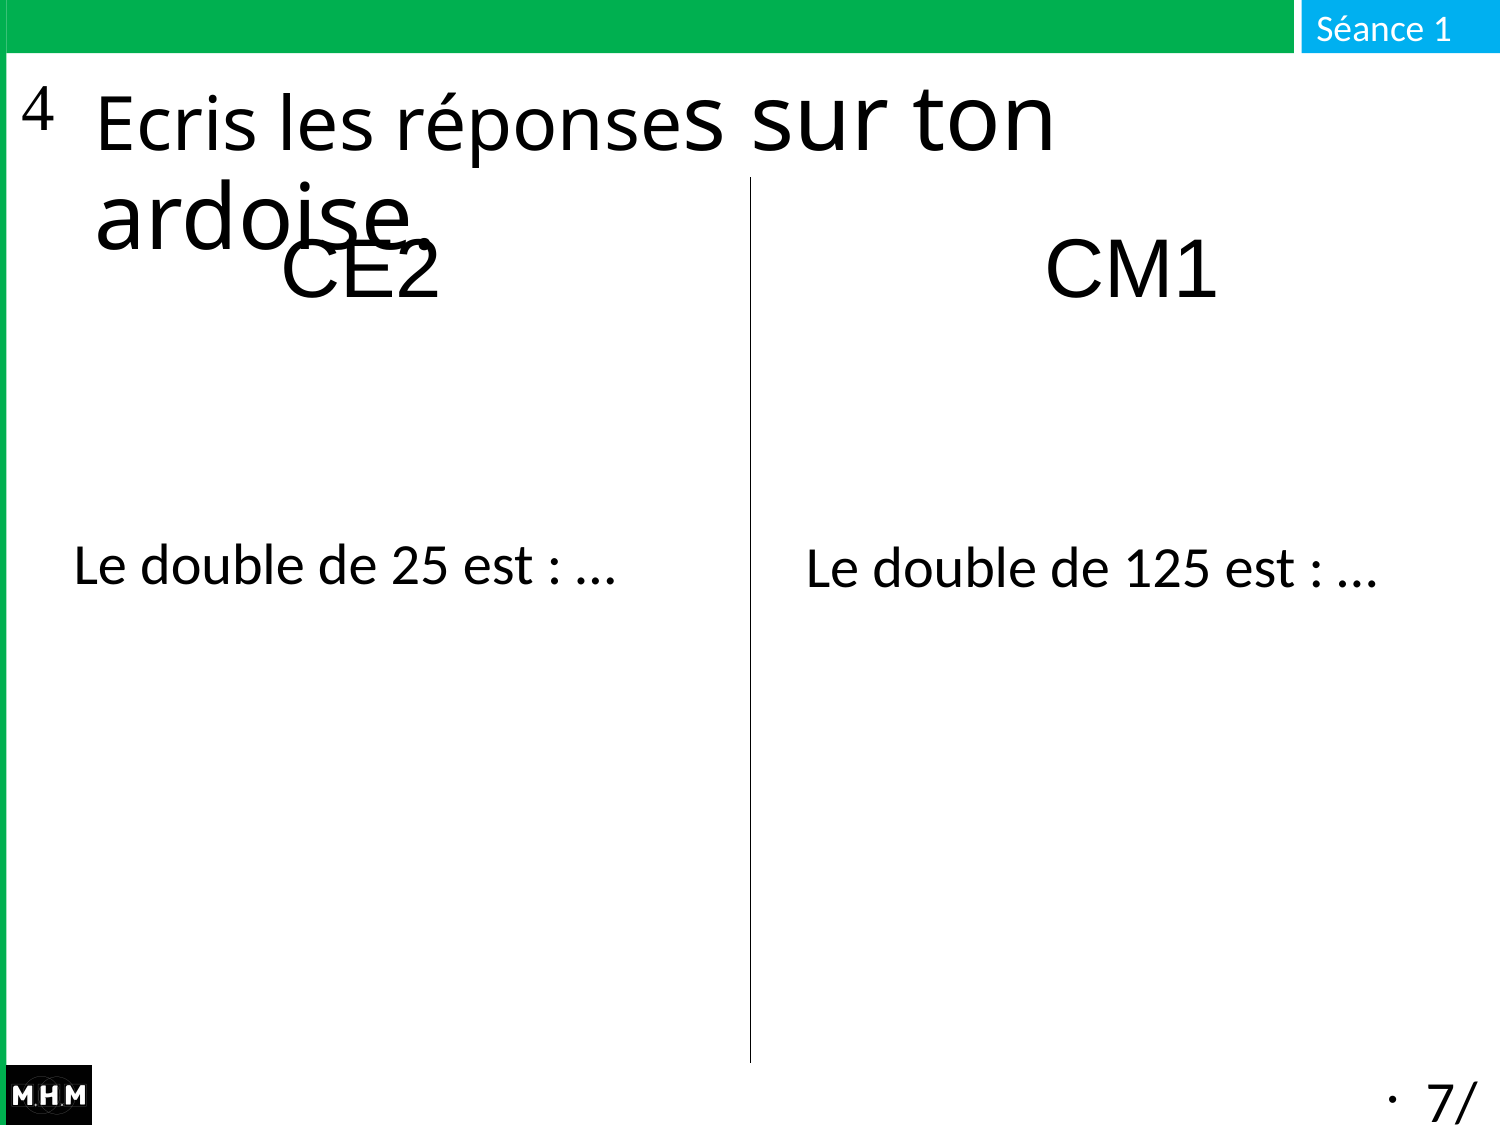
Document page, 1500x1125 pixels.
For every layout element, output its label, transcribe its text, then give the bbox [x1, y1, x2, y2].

picture [6, 1065, 92, 1125]
text_box Le double de 25 est : … [58, 448, 631, 694]
text_box Le double de 125 est : … [791, 452, 1393, 697]
list 7/8 [1373, 1064, 1500, 1125]
text_box CE2 CM1 [265, 206, 1241, 315]
title Ecris les réponses sur ton ardoise. [79, 64, 1374, 153]
